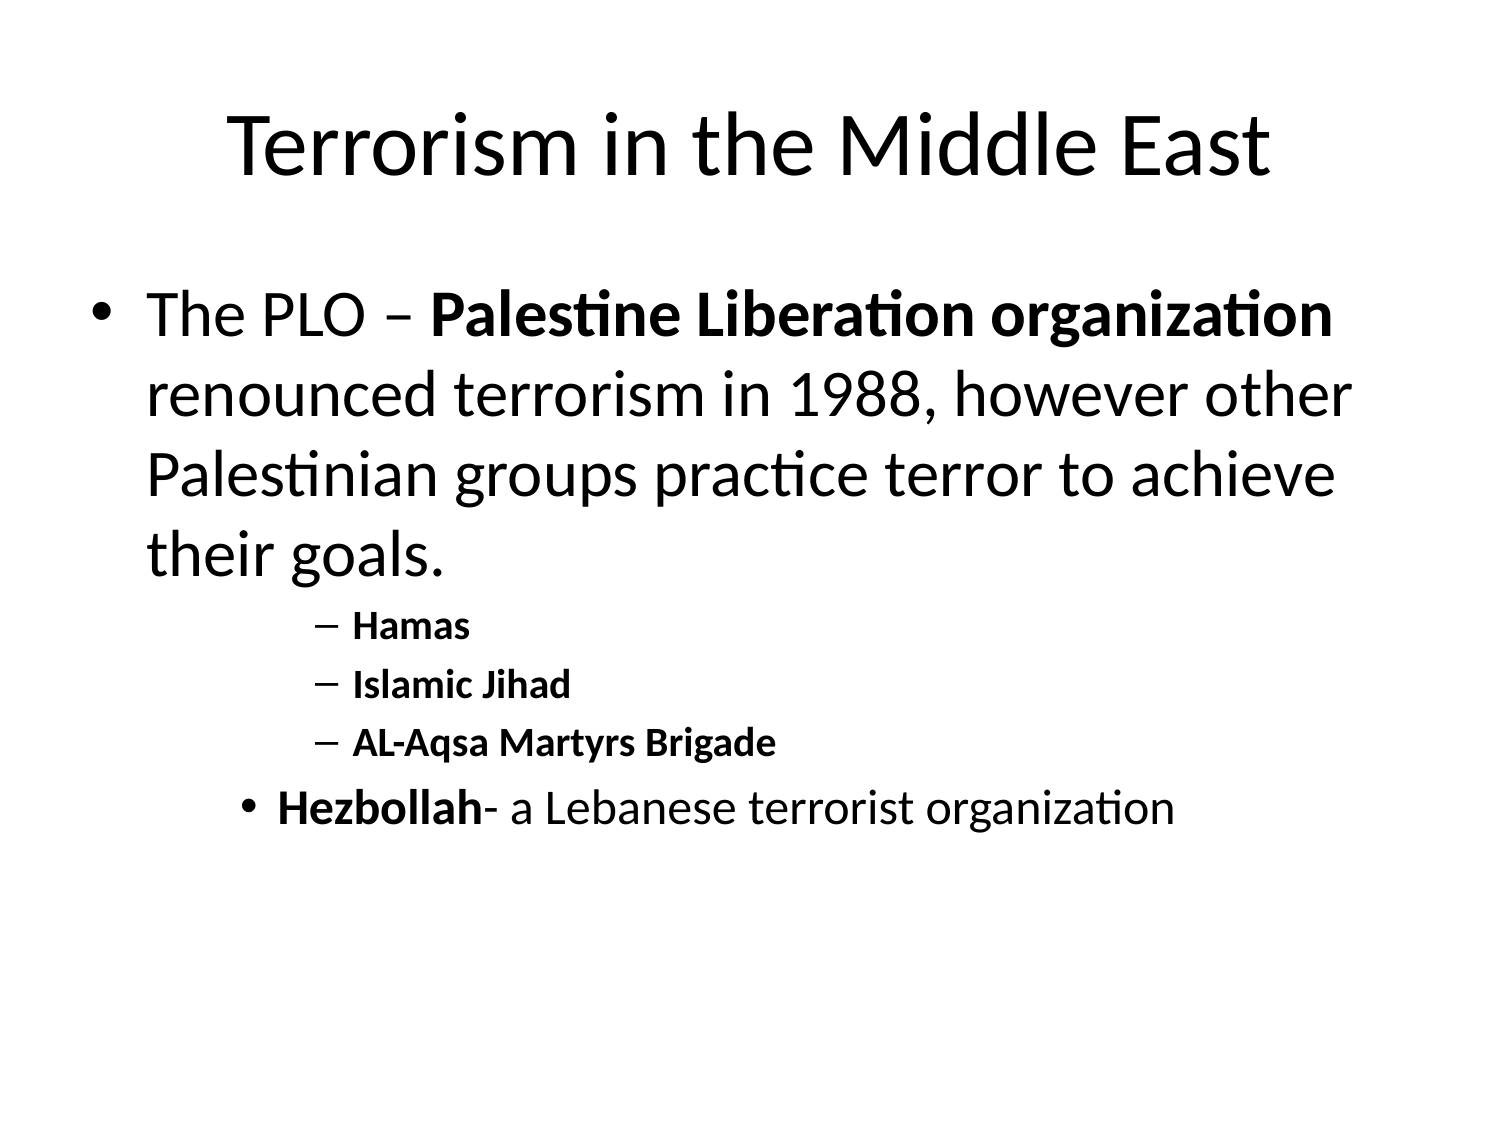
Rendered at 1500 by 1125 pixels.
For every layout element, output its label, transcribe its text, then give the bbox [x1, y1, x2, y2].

list The PLO – Palestine Liberation organization renounced terrorism in 1988, however other Palestinian groups practice terror to achieve their goals. Hamas Islamic Jihad AL-Aqsa Martyrs Brigade Hezbollah- a Lebanese terrorist organization [75, 262, 1425, 1005]
title Terrorism in the Middle East [75, 45, 1425, 233]
